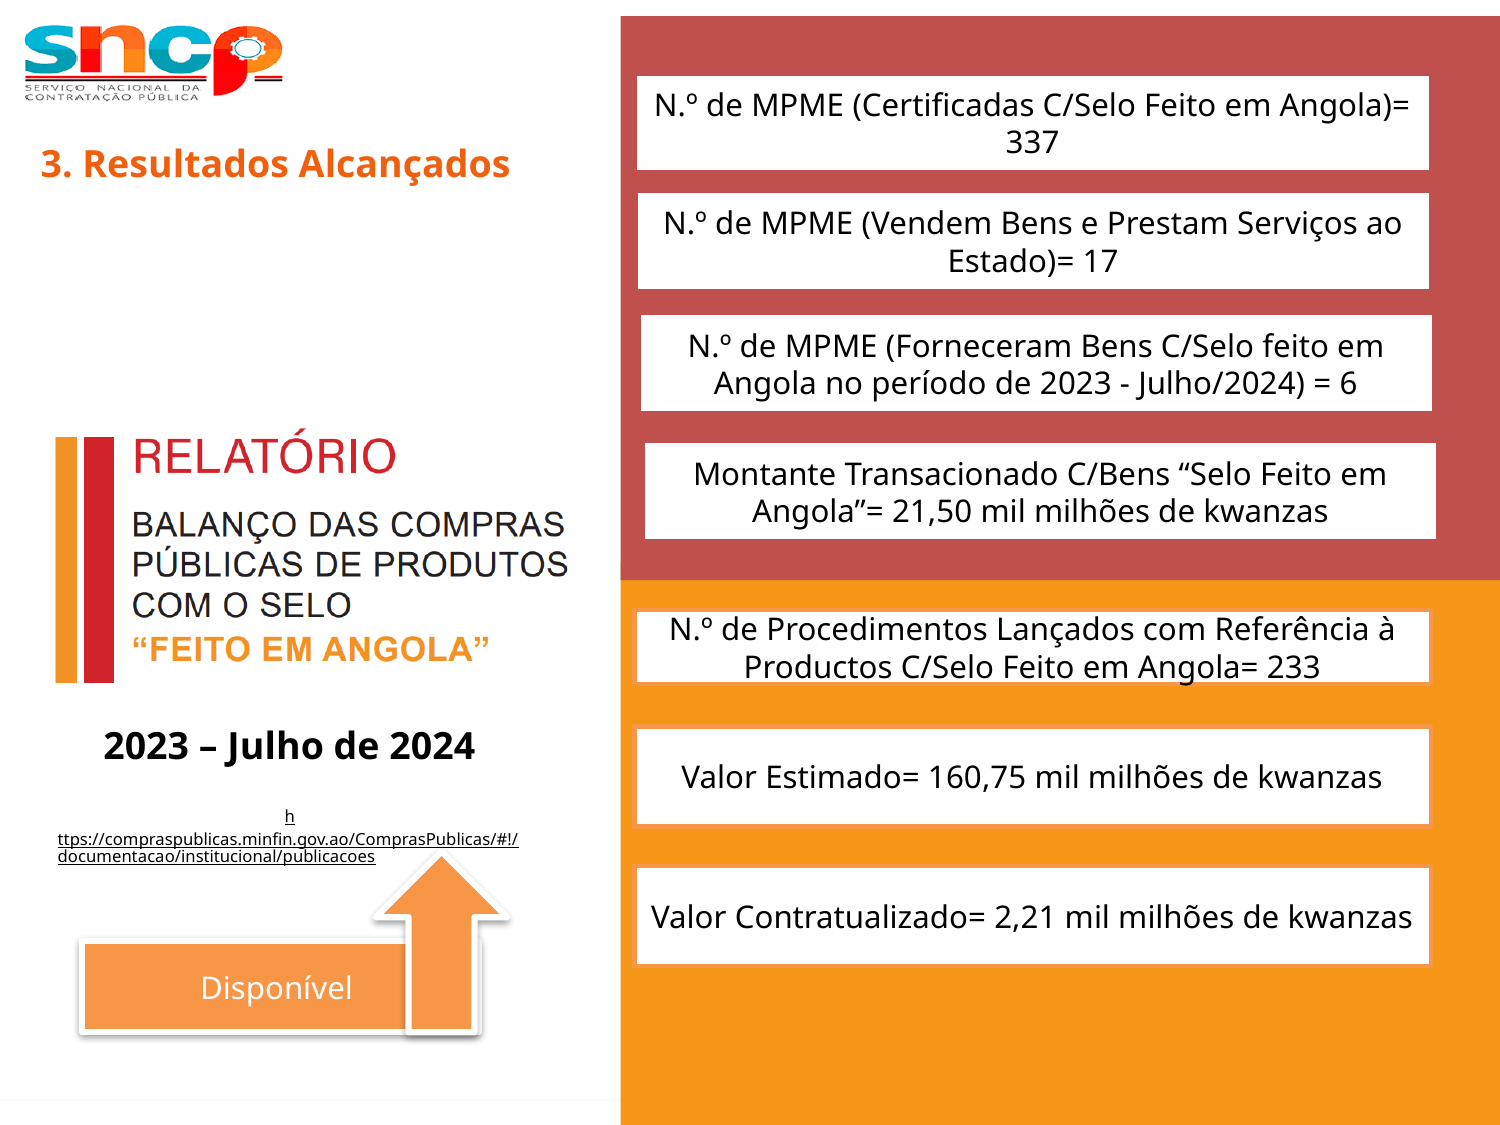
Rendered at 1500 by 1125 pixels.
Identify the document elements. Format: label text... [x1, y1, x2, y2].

text_box N.º de MPME (Vendem Bens e Prestam Serviços ao Estado)= 17 [634, 189, 1433, 293]
text_box Disponível [79, 938, 401, 1035]
text_box https://compraspublicas.minfin.gov.ao/ComprasPublicas/#!/documentacao/institucional/publicacoes [42, 798, 537, 880]
text_box N.º de Procedimentos Lançados com Referência à Productos C/Selo Feito em Angola= 233 [632, 608, 1433, 686]
picture [3, 0, 300, 125]
text_box [372, 848, 511, 1036]
text_box [618, 14, 1500, 582]
text_box Valor Estimado= 160,75 mil milhões de kwanzas [632, 724, 1433, 829]
text_box Montante Transacionado C/Bens “Selo Feito em Angola”= 21,50 mil milhões de kwanzas [641, 439, 1440, 543]
text_box N.º de MPME (Certificadas C/Selo Feito em Angola)= 337 [632, 71, 1433, 174]
text_box N.º de MPME (Forneceram Bens C/Selo feito em Angola no período de 2023 - Julho/2024) = 6 [637, 311, 1436, 415]
text_box 2023 – Julho de 2024 [49, 707, 530, 783]
text_box [618, 582, 1500, 1125]
picture [27, 415, 593, 699]
text_box 3. Resultados Alcançados [25, 132, 621, 193]
text_box Valor Contratualizado= 2,21 mil milhões de kwanzas [632, 864, 1433, 968]
